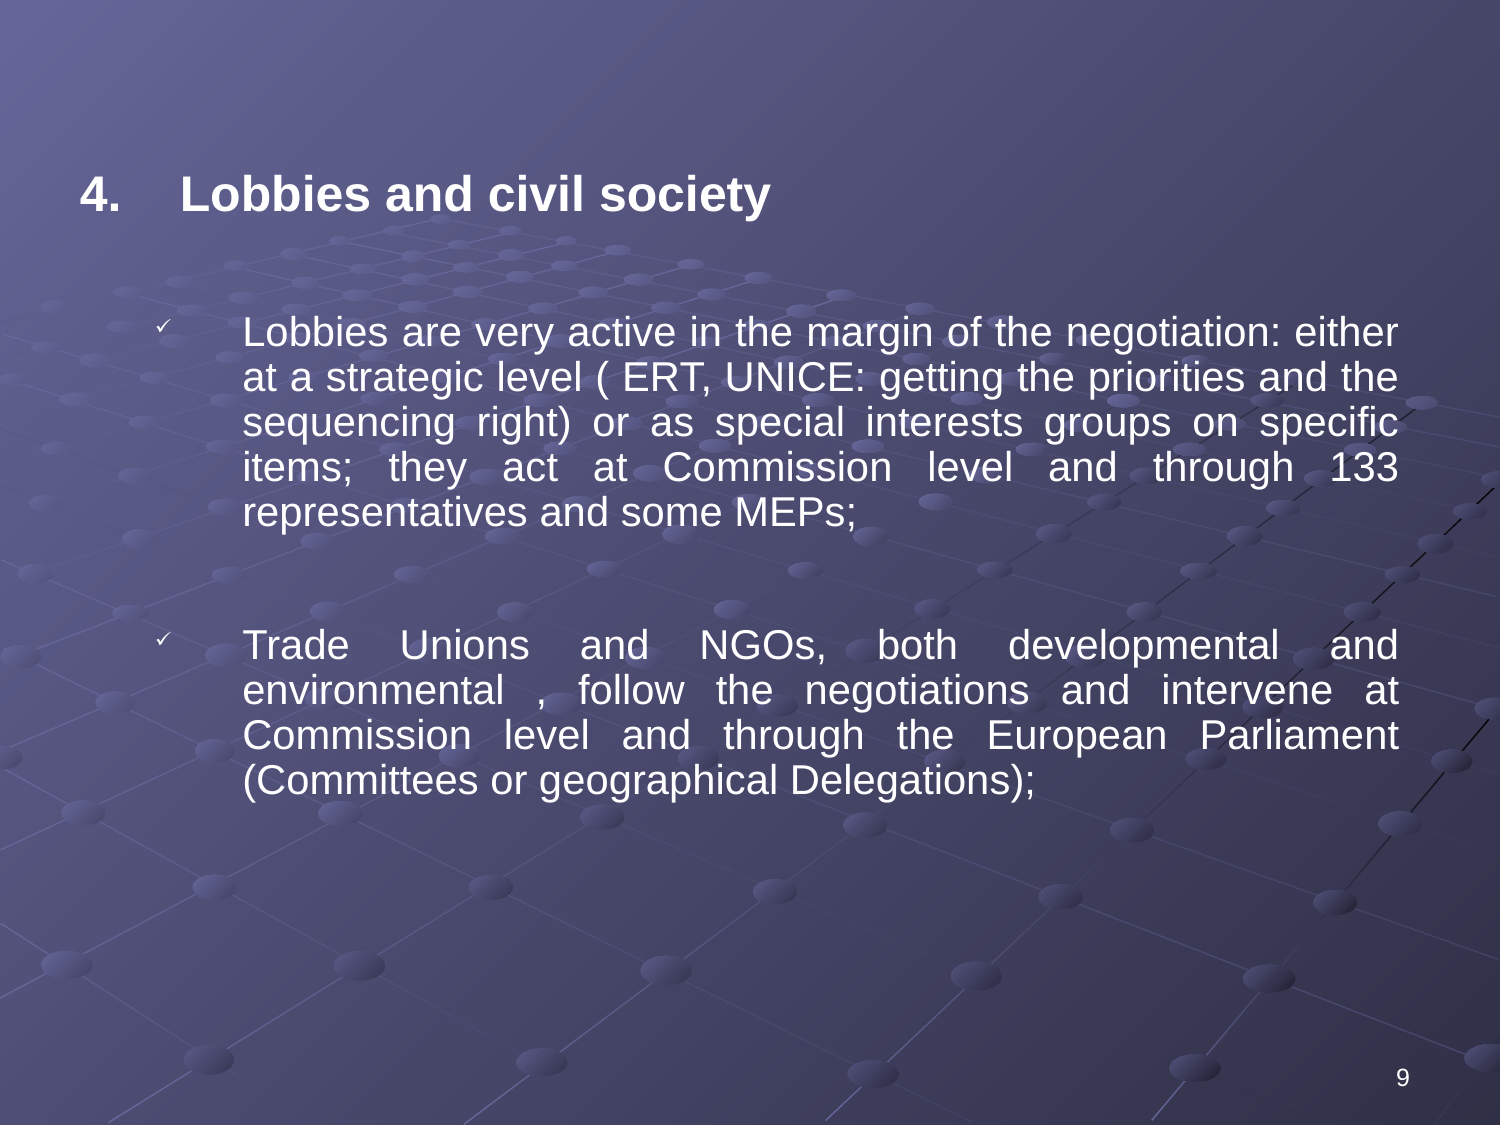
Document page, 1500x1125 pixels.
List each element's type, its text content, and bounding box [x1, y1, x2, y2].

list Lobbies and civil society Lobbies are very active in the margin of the negotiation: either at a strategic level ( ERT, UNICE: getting the priorities and the sequencing right) or as special interests groups on specific items; they act at Commission level and through 133 representatives and some MEPs; Trade Unions and NGOs, both developmental and environmental , follow the negotiations and intervene at Commission level and through the European Parliament (Committees or geographical Delegations); [64, 160, 1416, 905]
slide_number 9 [1074, 1023, 1426, 1100]
